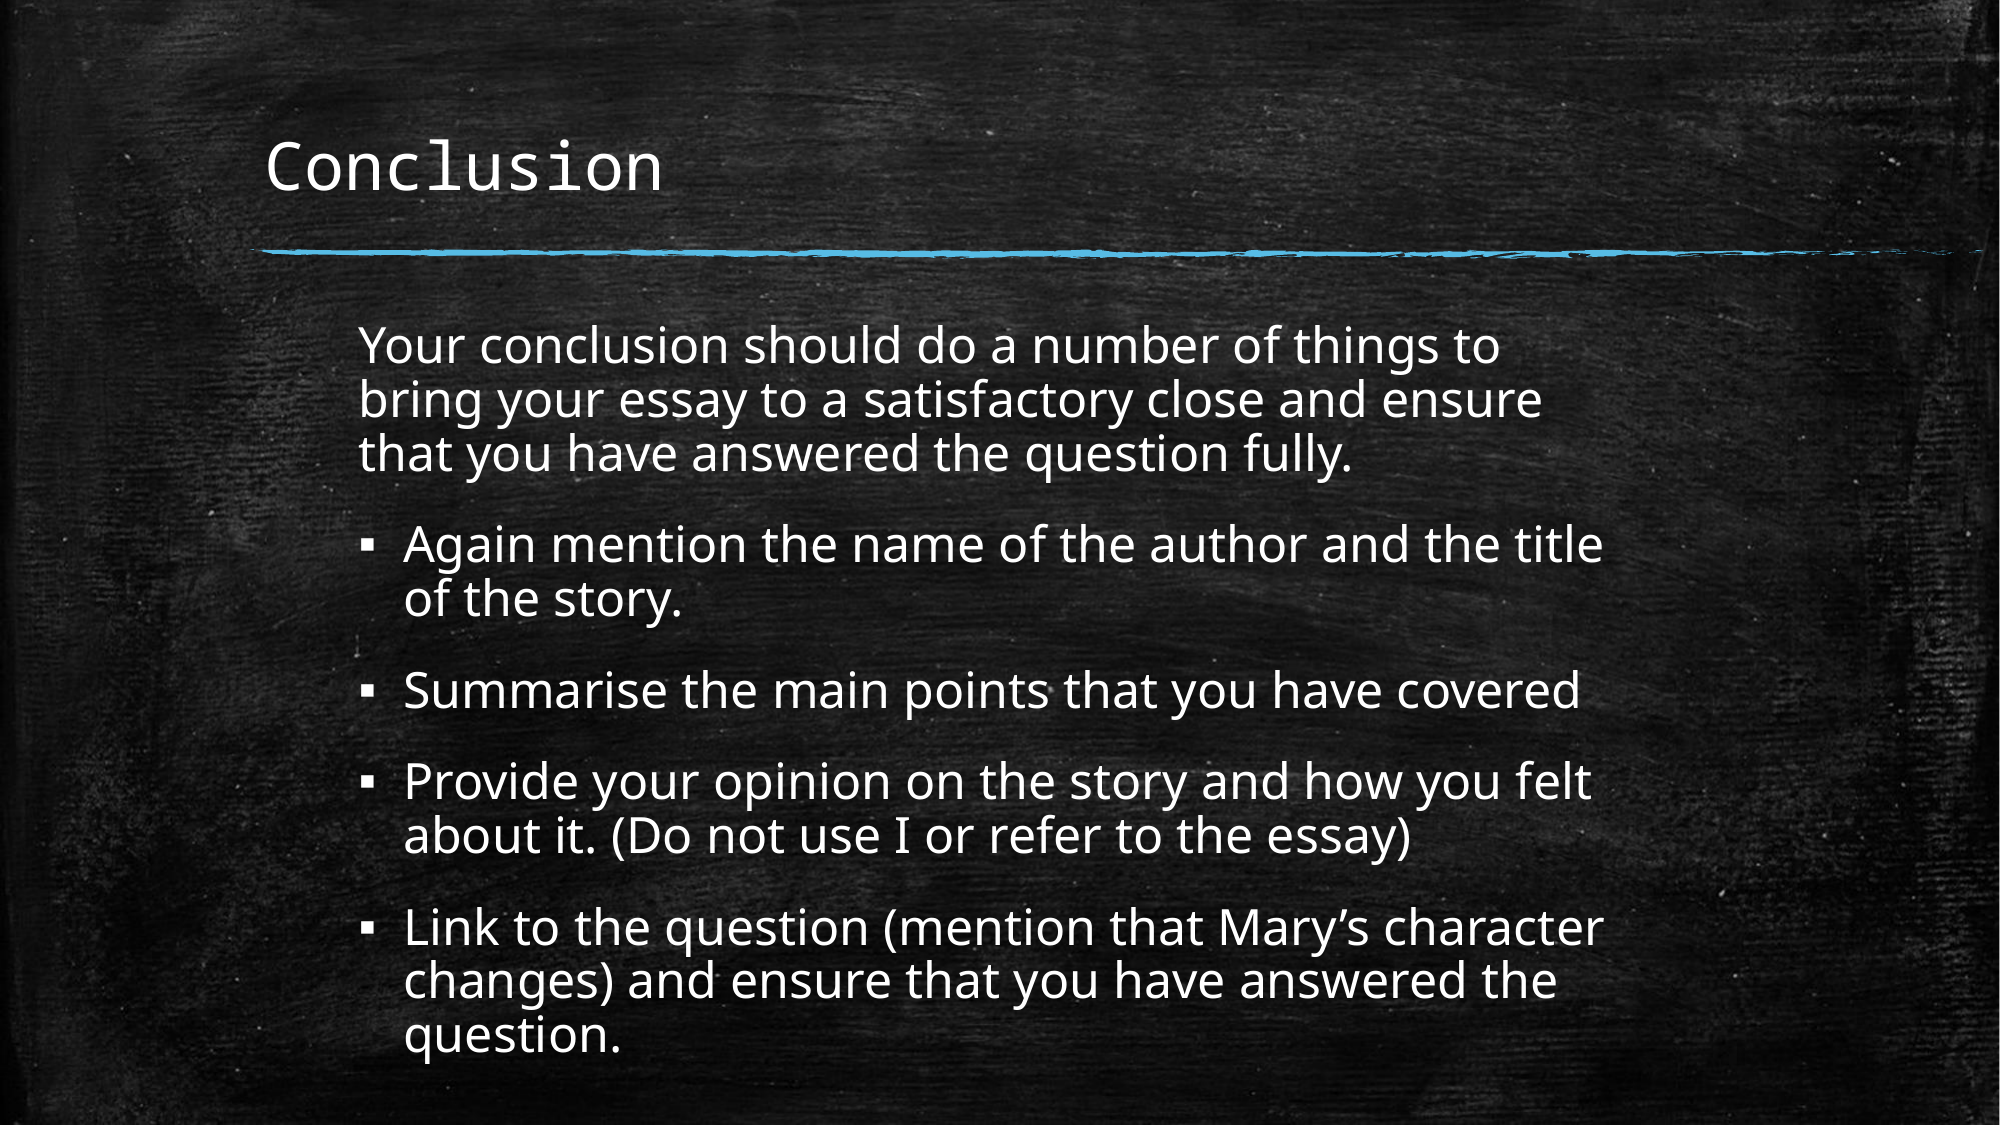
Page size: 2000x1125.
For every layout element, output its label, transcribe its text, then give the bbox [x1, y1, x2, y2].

list Your conclusion should do a number of things to bring your essay to a satisfactory close and ensure that you have answered the question fully. Again mention the name of the author and the title of the story. Summarise the main points that you have covered Provide your opinion on the story and how you felt about it. (Do not use I or refer to the essay) Link to the question (mention that Mary’s character changes) and ensure that you have answered the question. [343, 312, 1656, 1100]
picture [0, 0, 2000, 1125]
title Conclusion [249, 45, 1750, 213]
